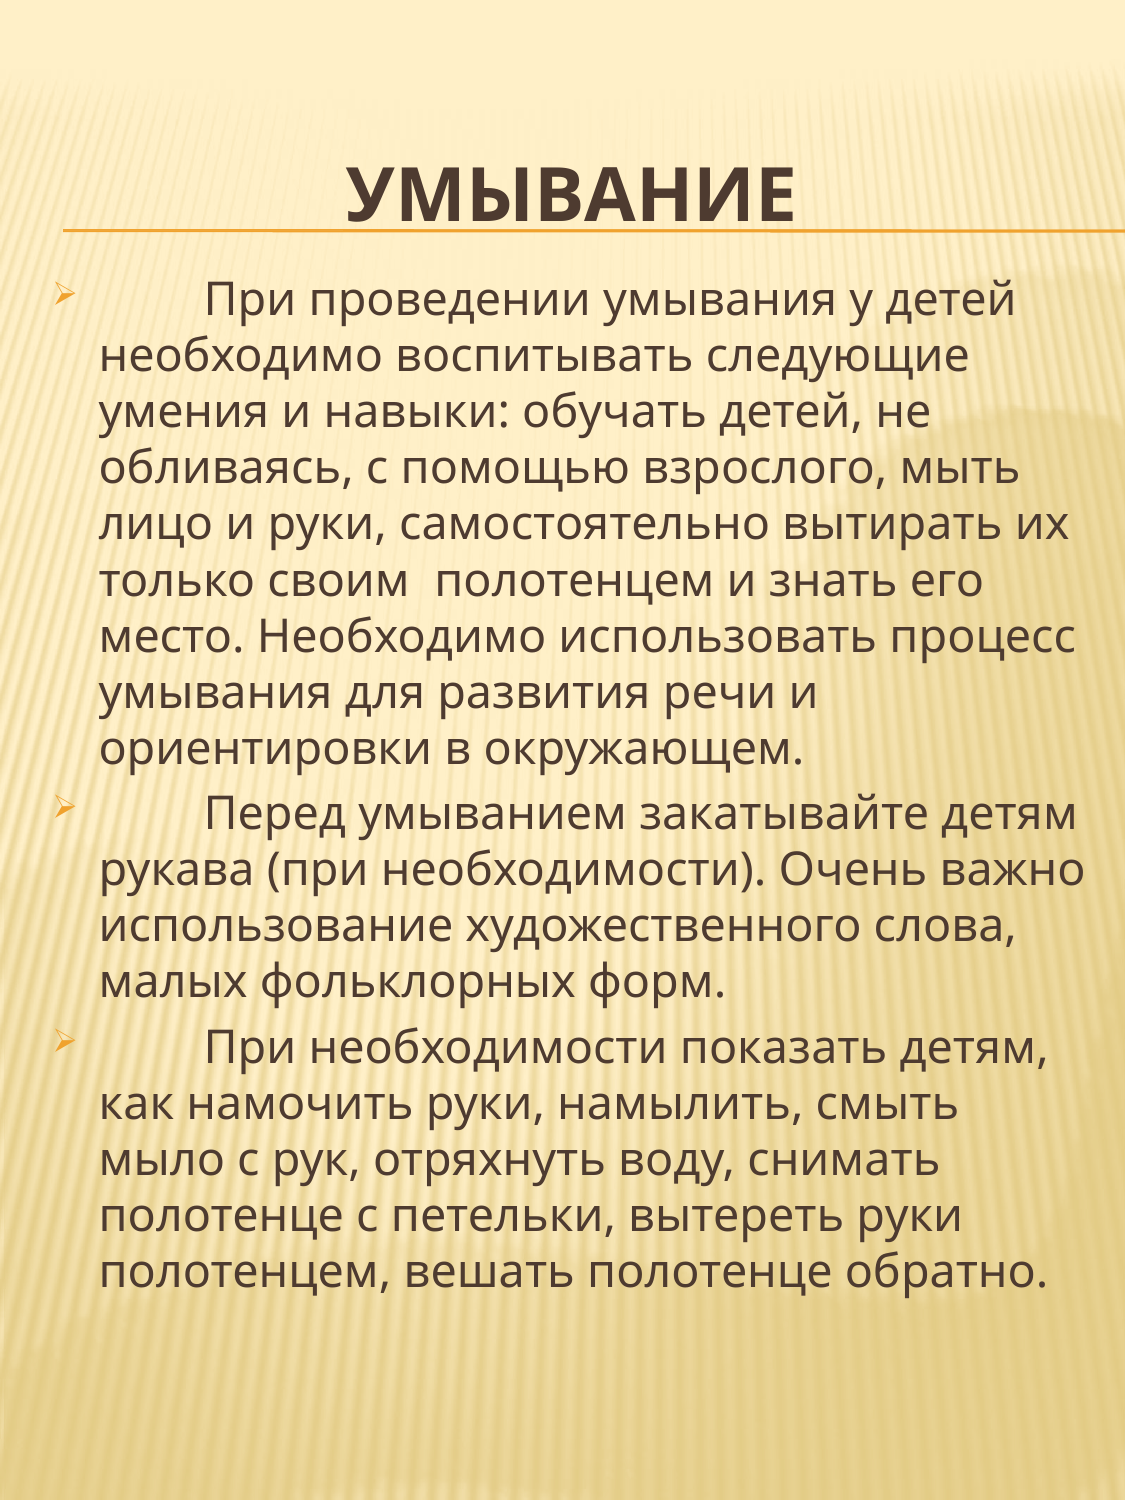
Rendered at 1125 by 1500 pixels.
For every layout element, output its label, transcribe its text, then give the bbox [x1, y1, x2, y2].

list При проведении умывания у детей необходимо воспитывать следующие умения и навыки: обучать детей, не обливаясь, с помощью взрослого, мыть лицо и руки, самостоятельно вытирать их только своим полотенцем и знать его место. Необходимо использовать процесс умывания для развития речи и ориентировки в окружающем. Перед умыванием закатывайте детям рукава (при необходимости). Очень важно использование художественного слова, малых фольклорных форм. При необходимости показать детям, как намочить руки, намылить, смыть мыло с рук, отряхнуть воду, снимать полотенце с петельки, вытереть руки полотенцем, вешать полотенце обратно. [37, 261, 1107, 1330]
title Умывание [37, 99, 1107, 261]
